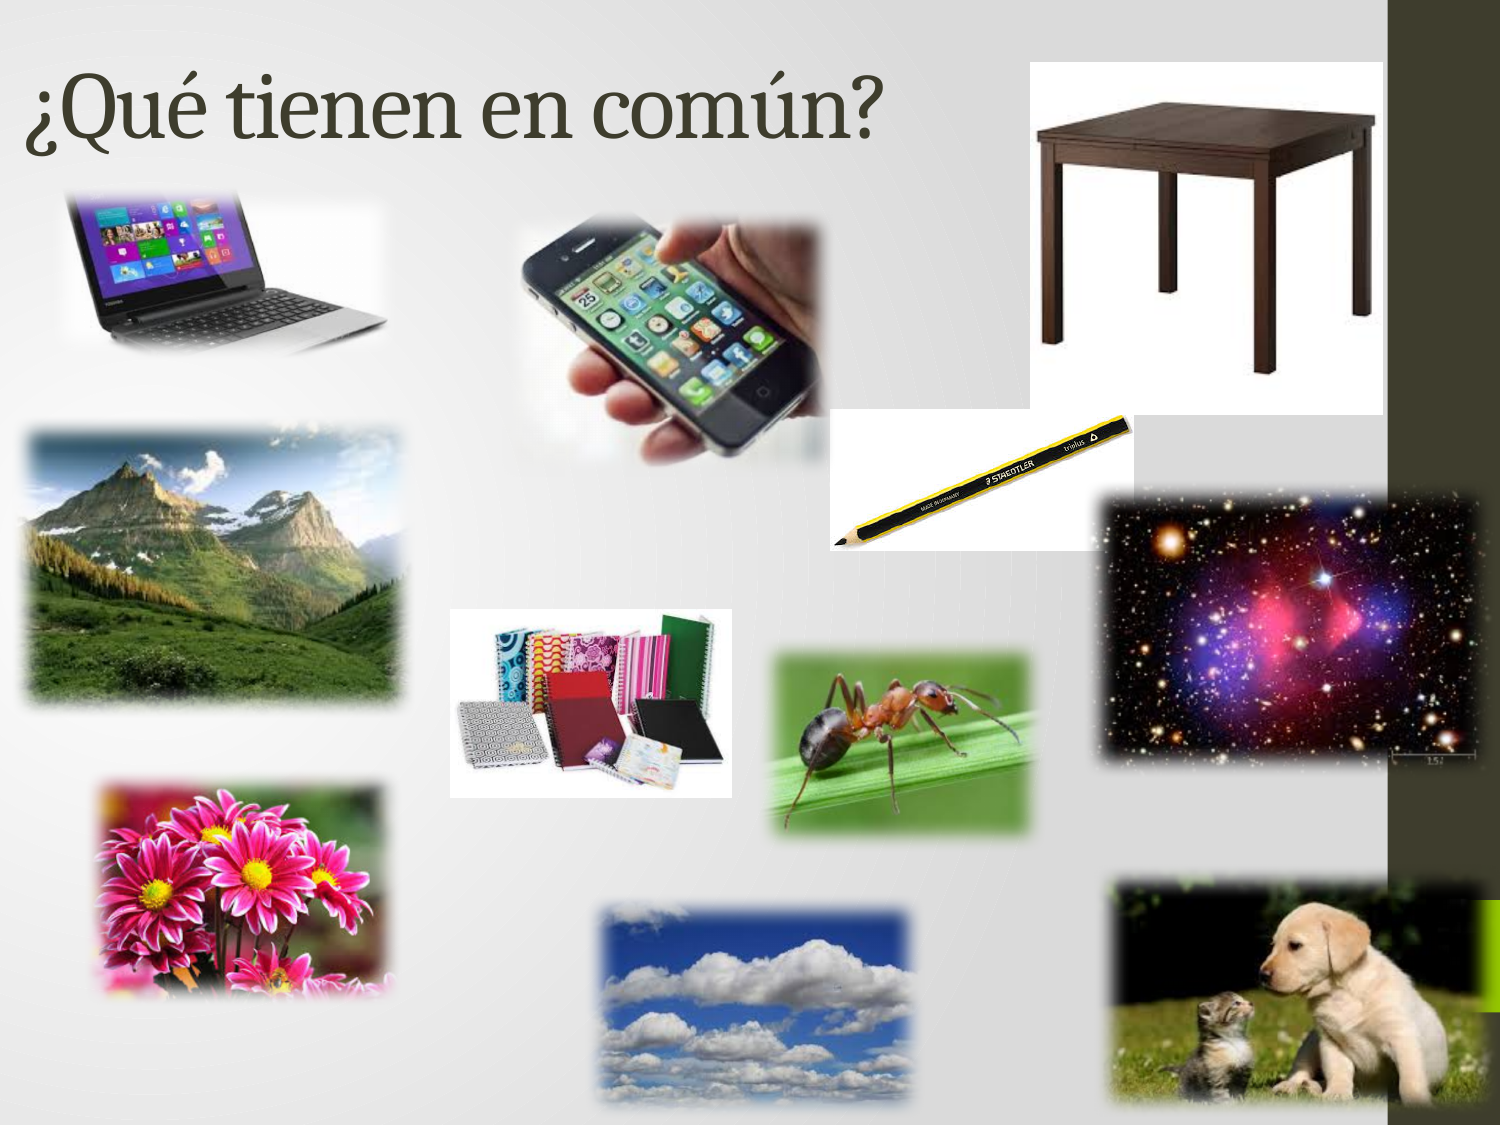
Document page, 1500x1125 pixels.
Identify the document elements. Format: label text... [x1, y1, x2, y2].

picture [84, 768, 403, 1007]
title ¿Qué tienen en común? [7, 6, 1258, 194]
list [45, 185, 402, 361]
picture [584, 892, 926, 1121]
picture [449, 608, 733, 798]
picture [501, 62, 1497, 779]
picture [755, 635, 1047, 854]
picture [1094, 864, 1500, 1118]
picture [10, 414, 417, 719]
